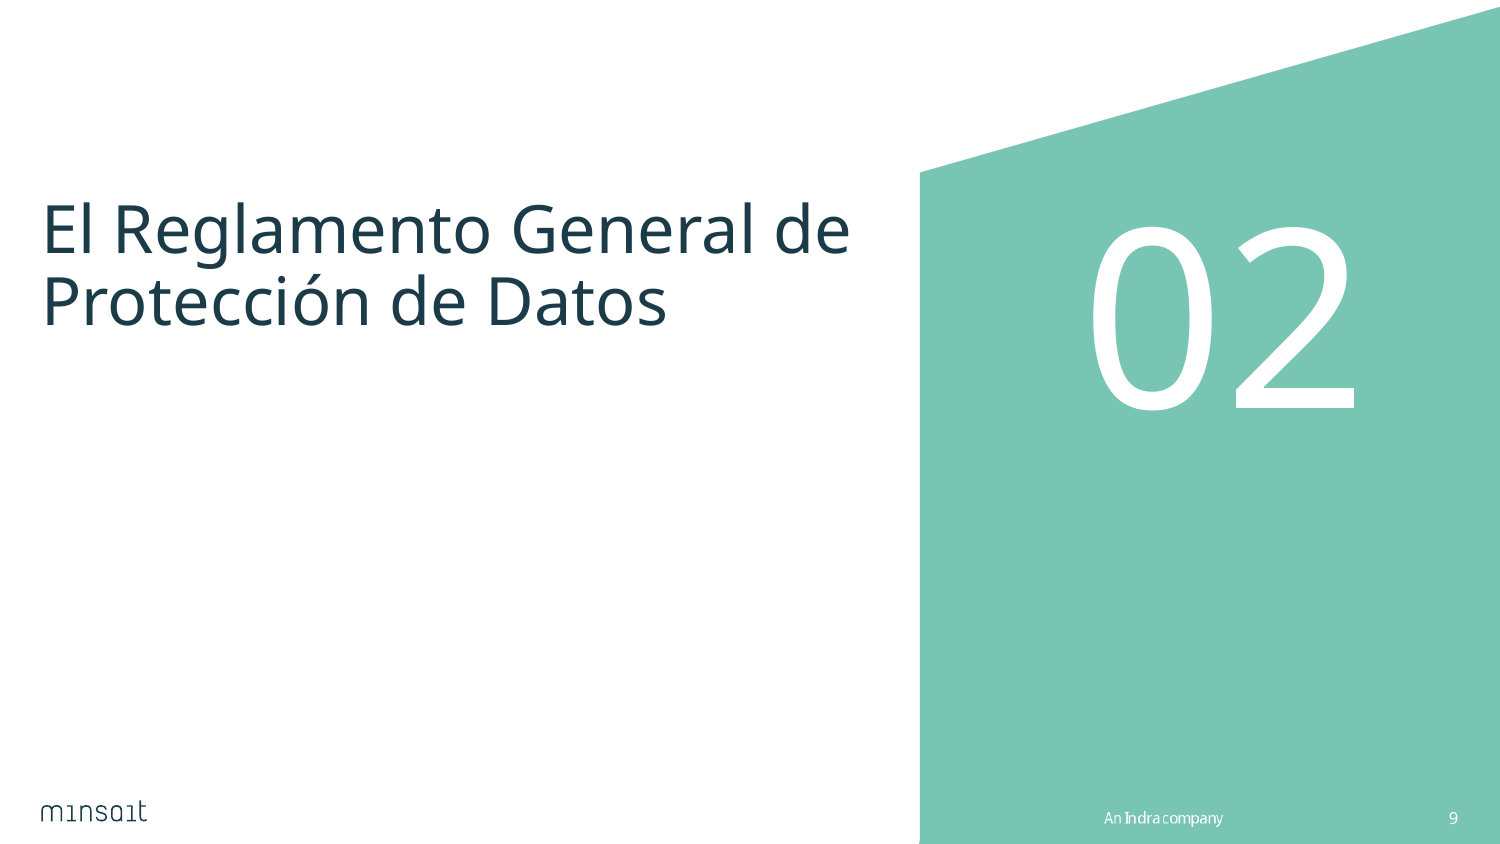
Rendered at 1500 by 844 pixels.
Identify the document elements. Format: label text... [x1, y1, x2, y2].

list 02 [994, 184, 1454, 434]
title El Reglamento General de Protección de Datos [41, 196, 909, 399]
